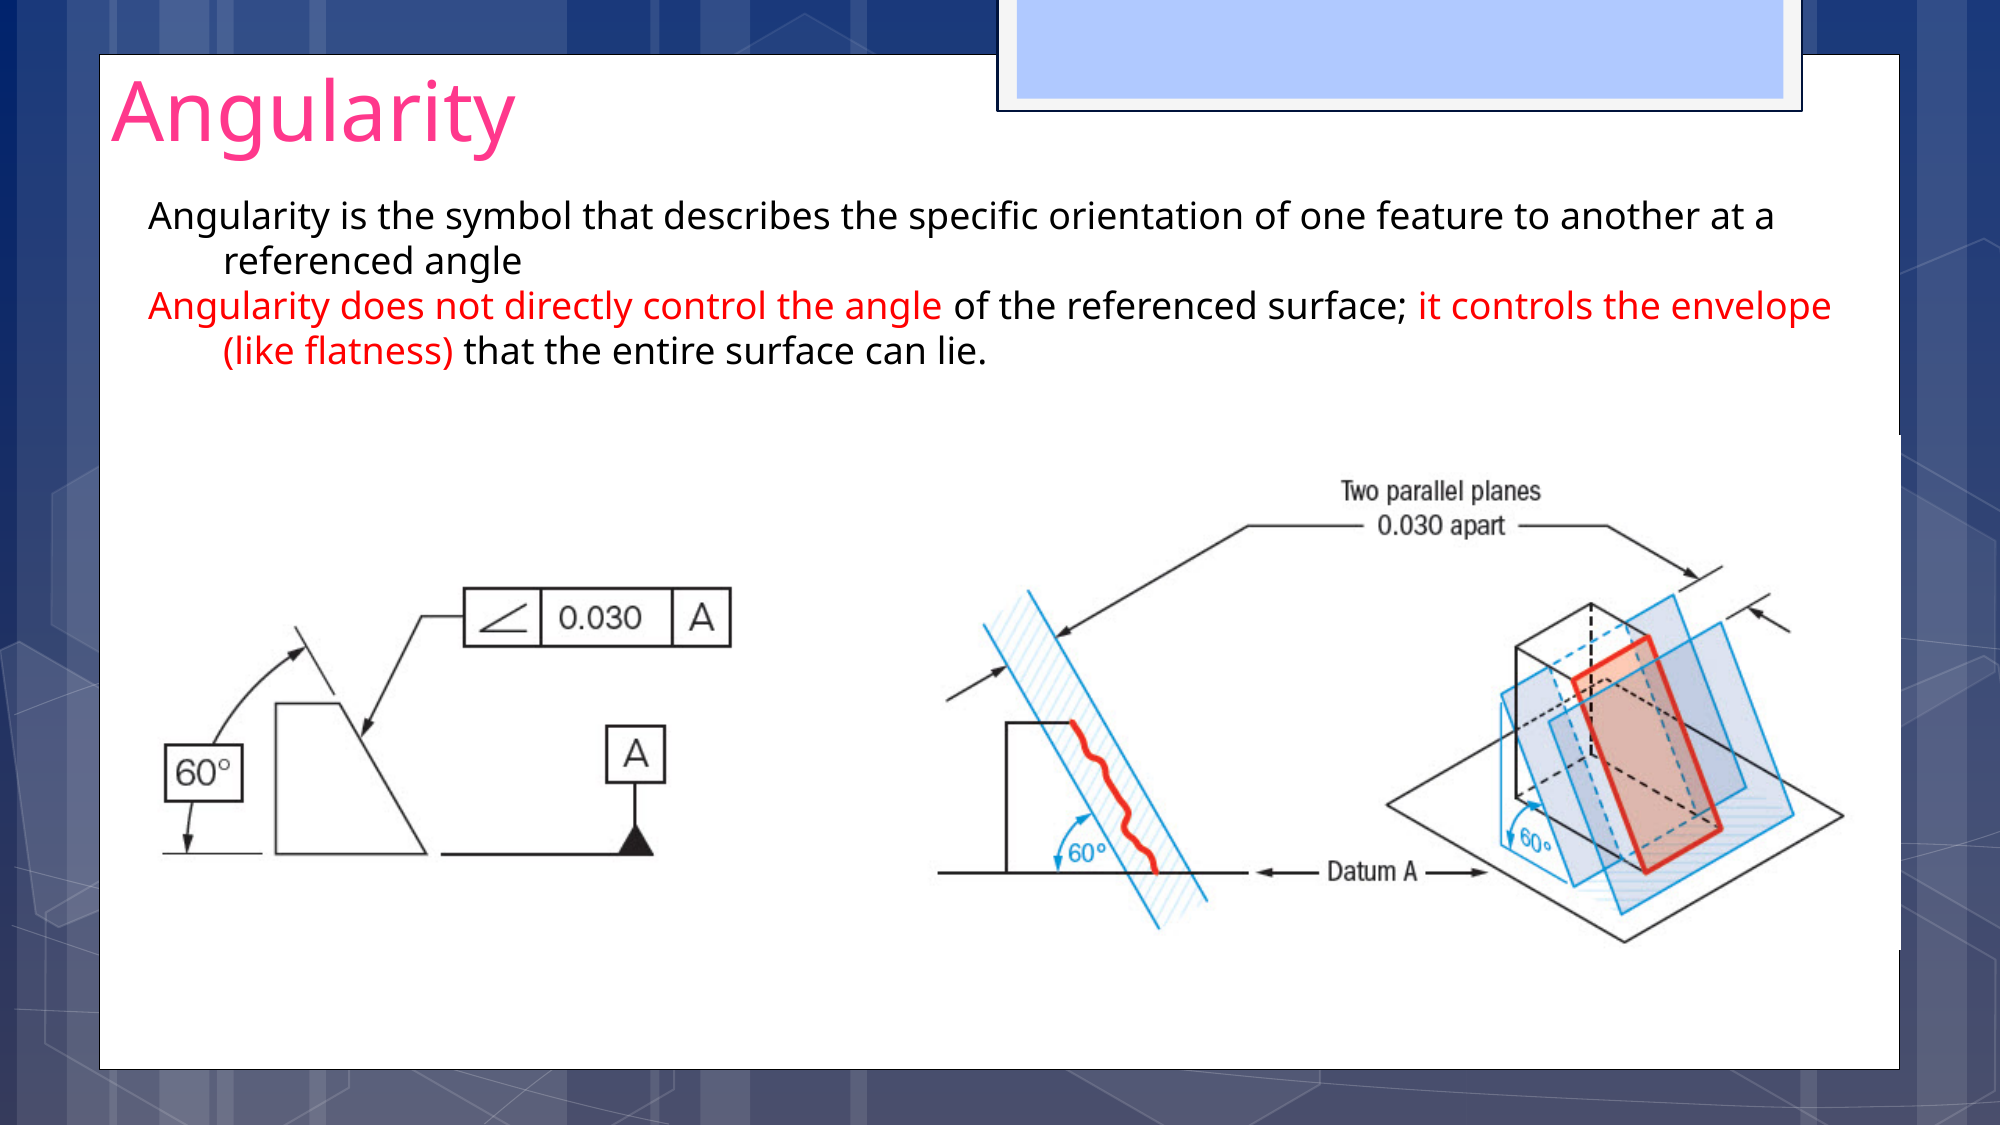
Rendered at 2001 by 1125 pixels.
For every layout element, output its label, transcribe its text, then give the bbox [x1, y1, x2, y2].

picture [890, 434, 1901, 950]
text_box Angularity is the symbol that describes the specific orientation of one feature to another at a referenced angle Angularity does not directly control the angle of the referenced surface; it controls the envelope (like flatness) that the entire surface can lie. [133, 184, 1869, 380]
title Angularity [96, 0, 1634, 166]
picture [133, 462, 815, 923]
